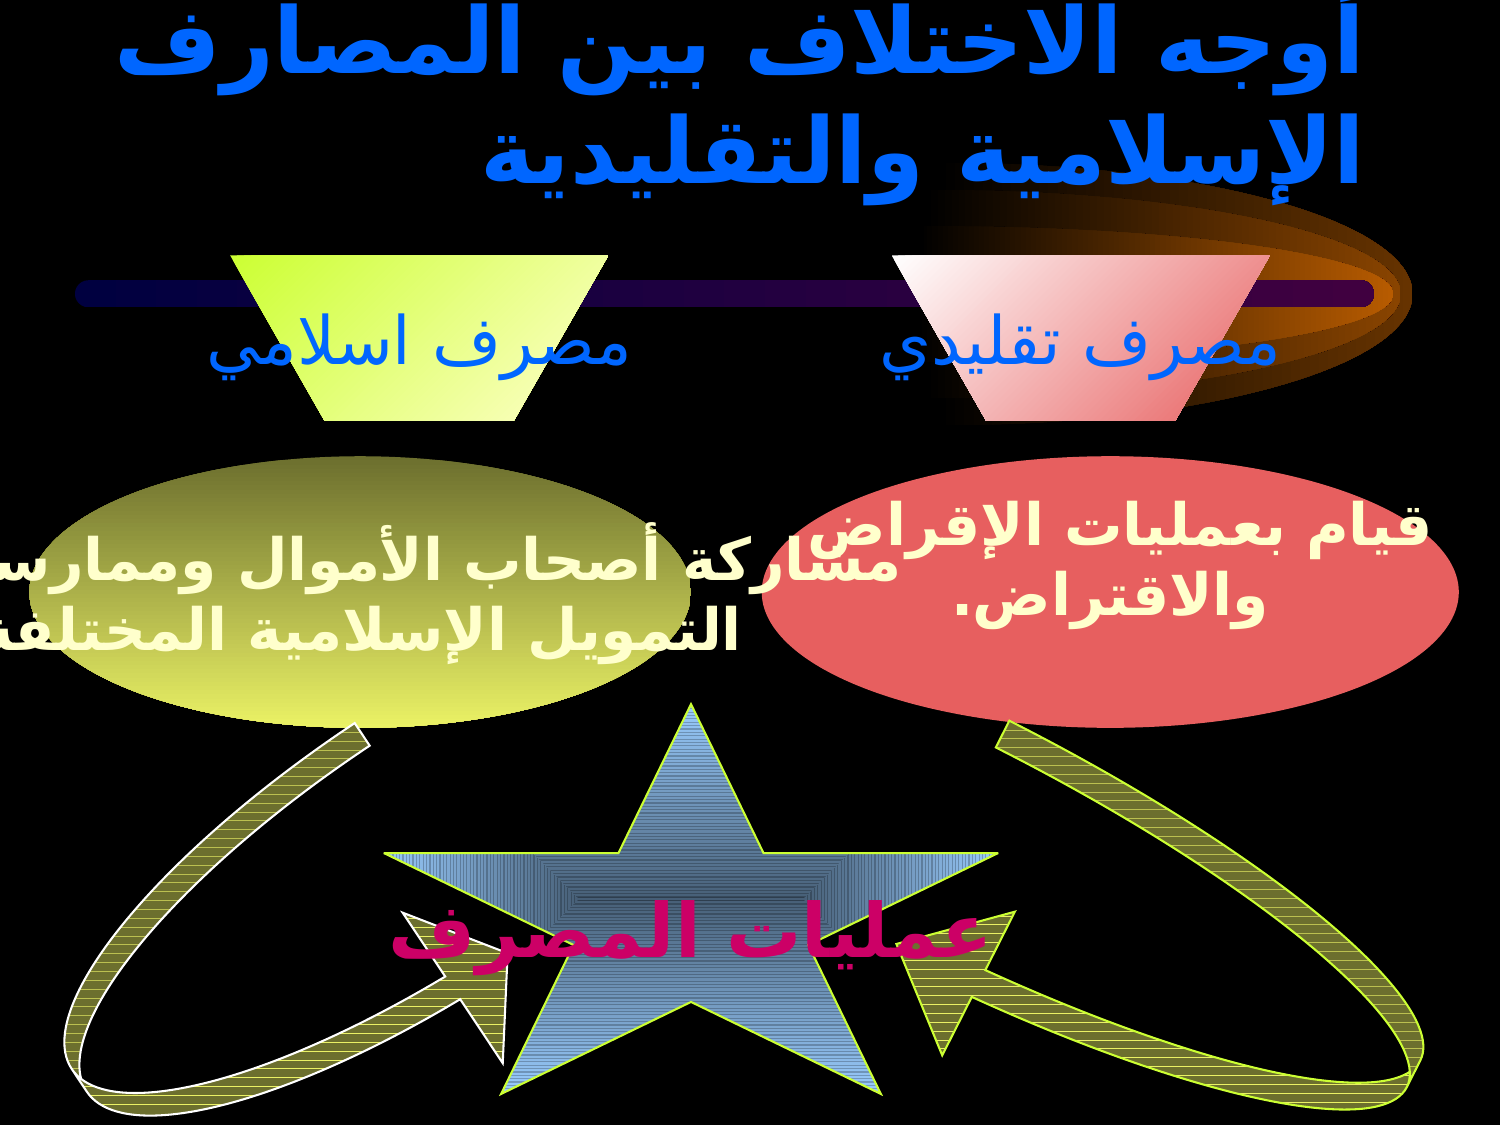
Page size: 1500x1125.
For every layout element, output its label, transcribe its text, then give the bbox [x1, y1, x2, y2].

text_box [64, 723, 508, 1116]
text_box مصرف اسلامي [230, 255, 609, 421]
text_box قيام بعمليات الإقراض والاقتراض. [761, 456, 1459, 728]
text_box عمليات المصرف [383, 704, 999, 1094]
text_box مصرف تقليدي [891, 255, 1270, 421]
title أوجه الاختلاف بين المصارف الإسلامية والتقليدية [0, 113, 1382, 310]
text_box مشاركة أصحاب الأموال وممارسة صيغ التمويل الإسلامية المختلفة. [29, 456, 691, 728]
text_box [355, 498, 386, 654]
text_box [896, 720, 1424, 1110]
